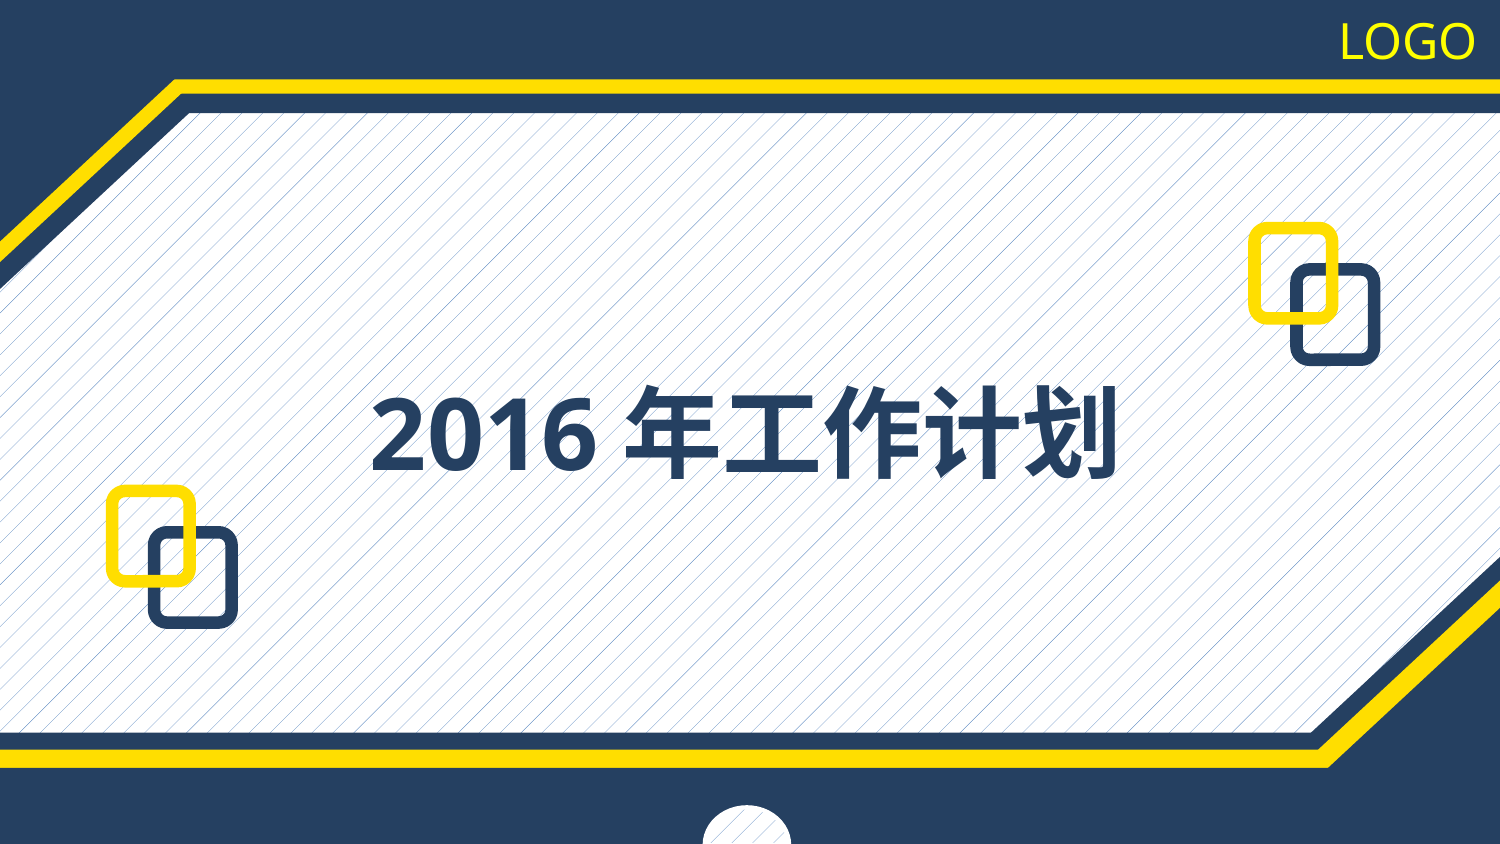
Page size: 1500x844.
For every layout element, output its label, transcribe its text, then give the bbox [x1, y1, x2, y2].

text_box 2016年工作计划 [0, 362, 1493, 498]
text_box [1310, 554, 1500, 730]
text_box [151, 530, 234, 625]
text_box [0, 47, 209, 245]
text_box [1291, 605, 1500, 802]
text_box [0, 115, 191, 292]
text_box [0, 0, 1500, 81]
text_box [1317, 577, 1500, 747]
text_box [1294, 267, 1377, 362]
text_box [161, 81, 1500, 96]
text_box [163, 96, 1500, 115]
text_box [702, 805, 792, 844]
text_box [0, 730, 1335, 747]
text_box [0, 747, 1346, 766]
text_box LOGO [1227, 1, 1493, 77]
text_box [0, 766, 1500, 844]
text_box [109, 488, 192, 584]
text_box [0, 96, 182, 265]
text_box [1252, 225, 1335, 321]
